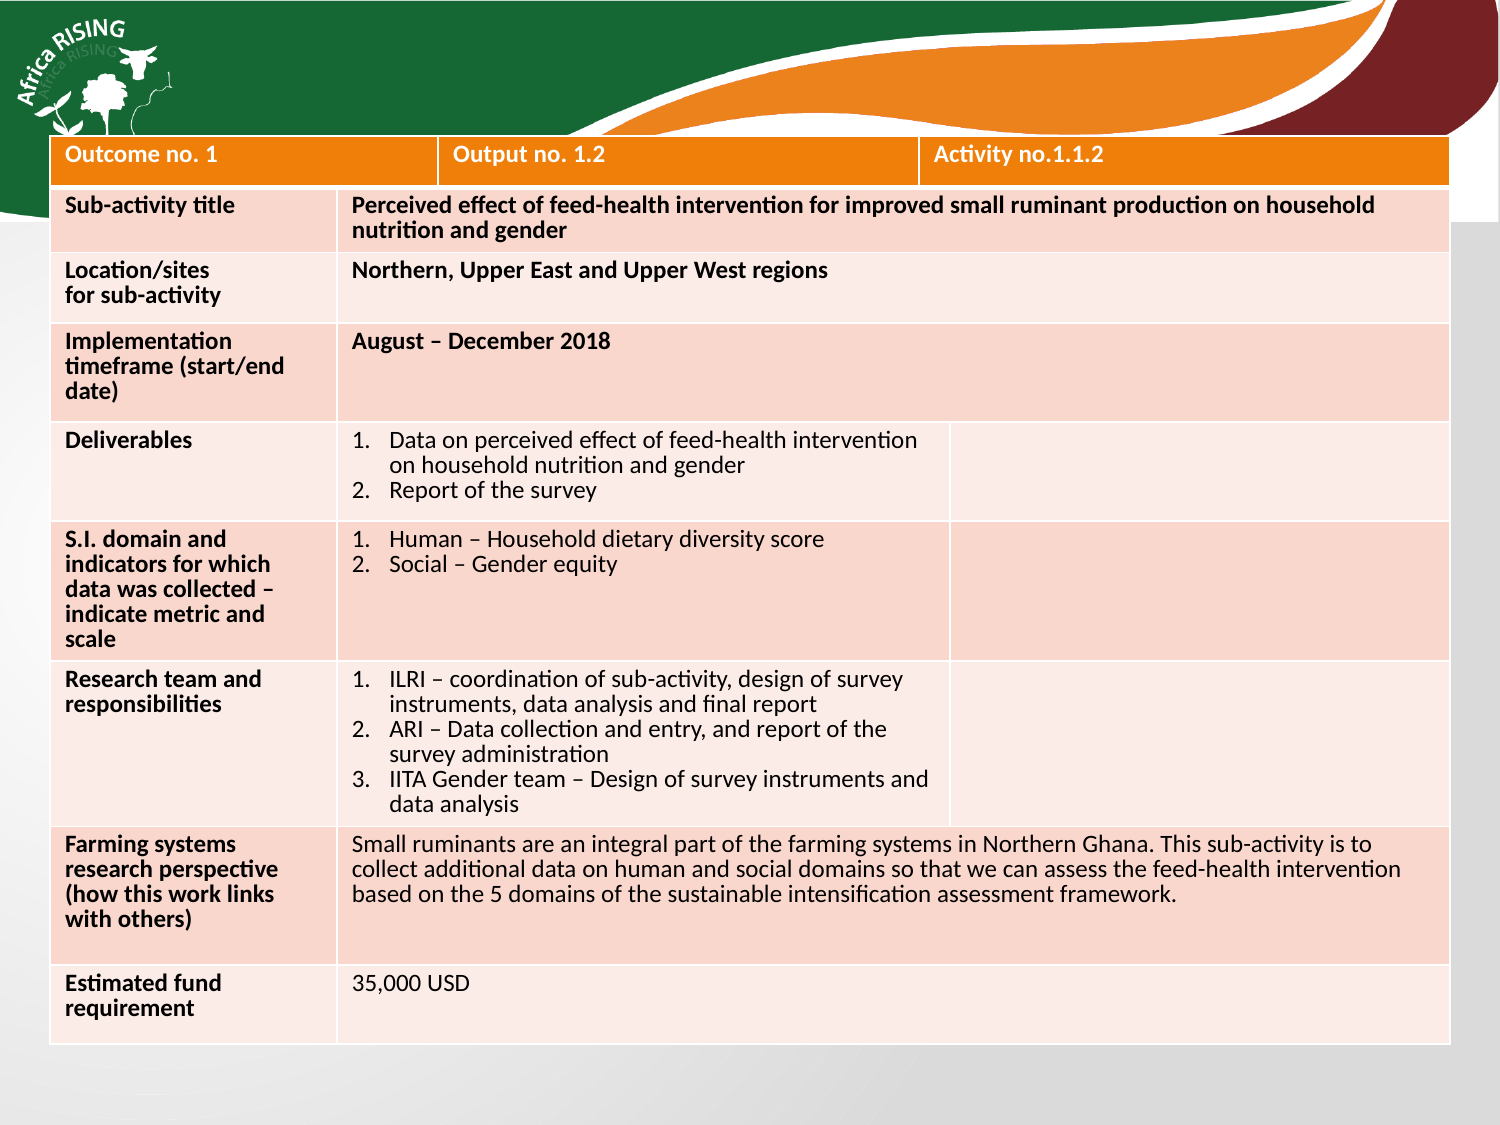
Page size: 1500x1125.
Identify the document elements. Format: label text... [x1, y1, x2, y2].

table_cell ILRI – coordination of sub-activity, design of survey instruments, data analysis and final report ARI – Data collection and entry, and report of the survey administration IITA Gender team – Design of survey instruments and data analysis [338, 662, 949, 826]
table_cell Human – Household dietary diversity score Social – Gender equity [338, 522, 949, 660]
table_cell Deliverables [51, 423, 336, 520]
table_cell [951, 662, 1449, 826]
table_cell Estimated fund requirement [51, 966, 336, 1043]
table_cell Implementation timeframe (start/end date) [51, 324, 336, 421]
table_cell Data on perceived effect of feed-health intervention on household nutrition and gender Report of the survey [338, 423, 949, 520]
table_cell Northern, Upper East and Upper West regions [338, 253, 1449, 322]
table_cell [951, 423, 1449, 520]
table_cell S.I. domain and indicators for which data was collected – indicate metric and scale [51, 522, 336, 660]
table_cell Research team and responsibilities [51, 662, 336, 826]
table_cell 35,000 USD [338, 966, 1449, 1043]
picture [0, 0, 1499, 222]
table_cell [951, 522, 1449, 660]
table_header Output no. 1.2 [439, 137, 918, 185]
table_cell August – December 2018 [338, 324, 1449, 421]
table_cell Small ruminants are an integral part of the farming systems in Northern Ghana. This sub-activity is to collect additional data on human and social domains so that we can assess the feed-health intervention based on the 5 domains of the sustainable intensification assessment framework. [338, 827, 1449, 964]
table_header Activity no.1.1.2 [920, 137, 1449, 185]
table_header Outcome no. 1 [51, 137, 437, 185]
table_cell Perceived effect of feed-health intervention for improved small ruminant production on household nutrition and gender [338, 190, 1449, 252]
table_cell Farming systems research perspective (how this work links with others) [51, 827, 336, 964]
table_cell Location/sites for sub-activity [51, 253, 336, 322]
table_cell Sub-activity title [51, 190, 336, 252]
